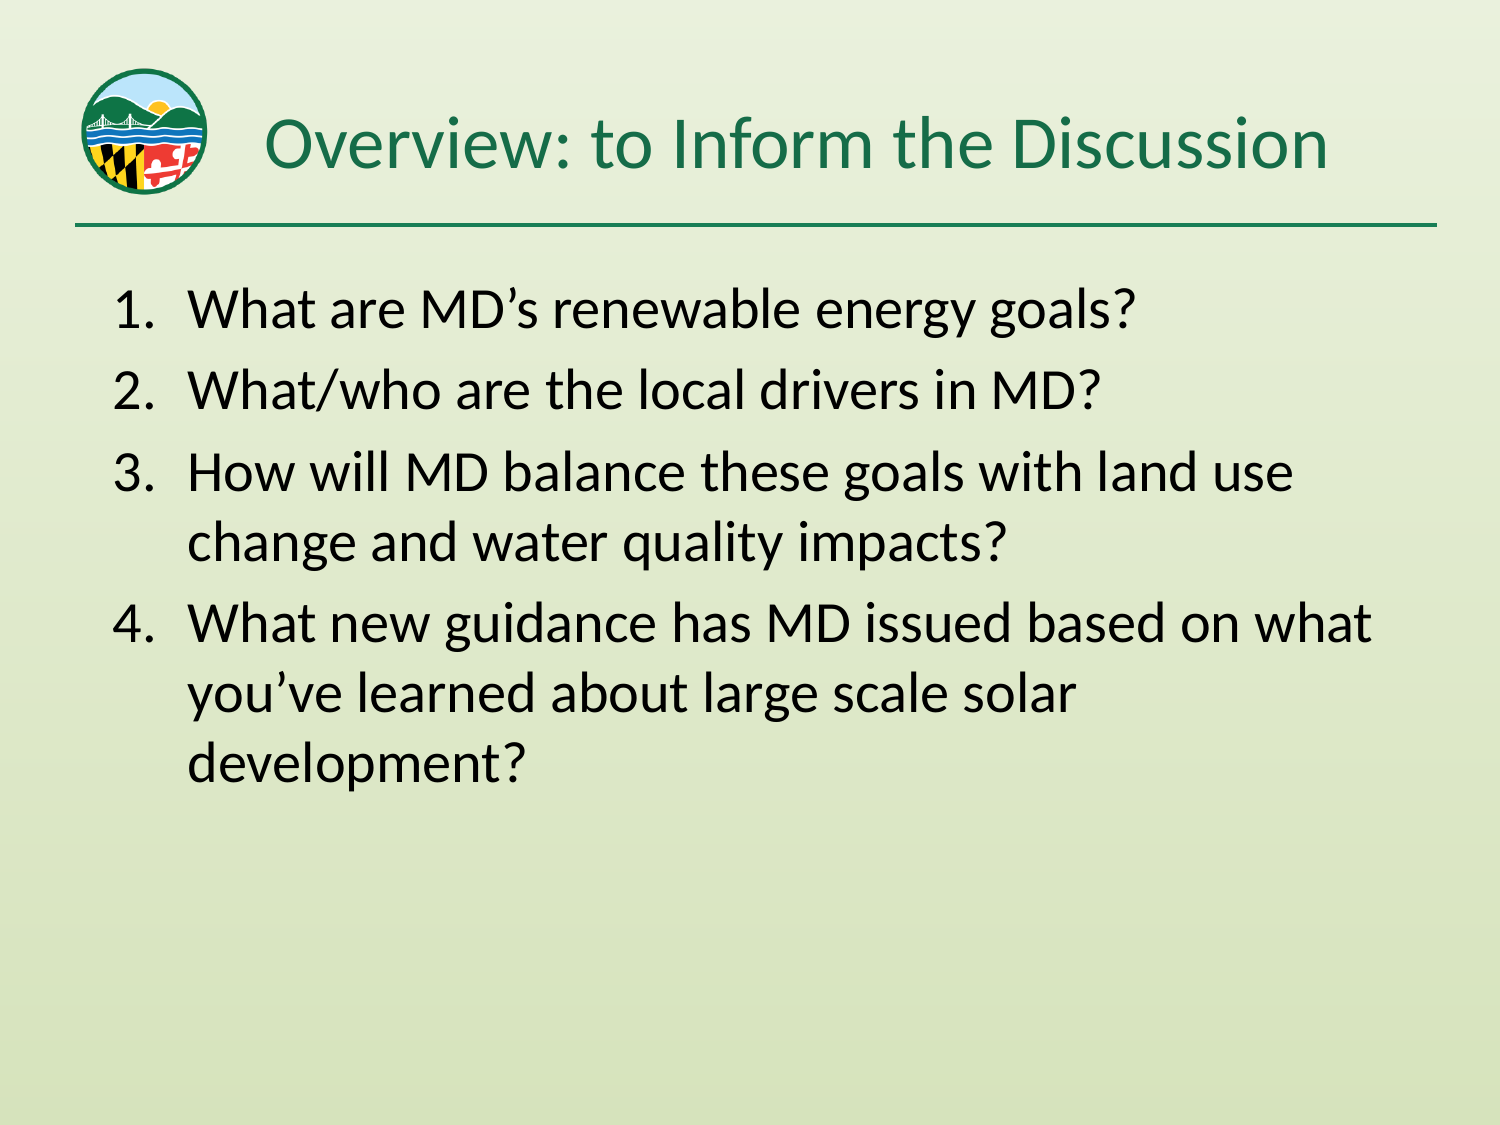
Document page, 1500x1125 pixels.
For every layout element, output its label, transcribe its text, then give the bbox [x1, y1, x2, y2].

title Overview: to Inform the Discussion [249, 45, 1425, 233]
picture [75, 62, 213, 200]
list What are MD’s renewable energy goals? What/who are the local drivers in MD? How will MD balance these goals with land use change and water quality impacts? What new guidance has MD issued based on what you’ve learned about large scale solar development? [22, 262, 1423, 1005]
